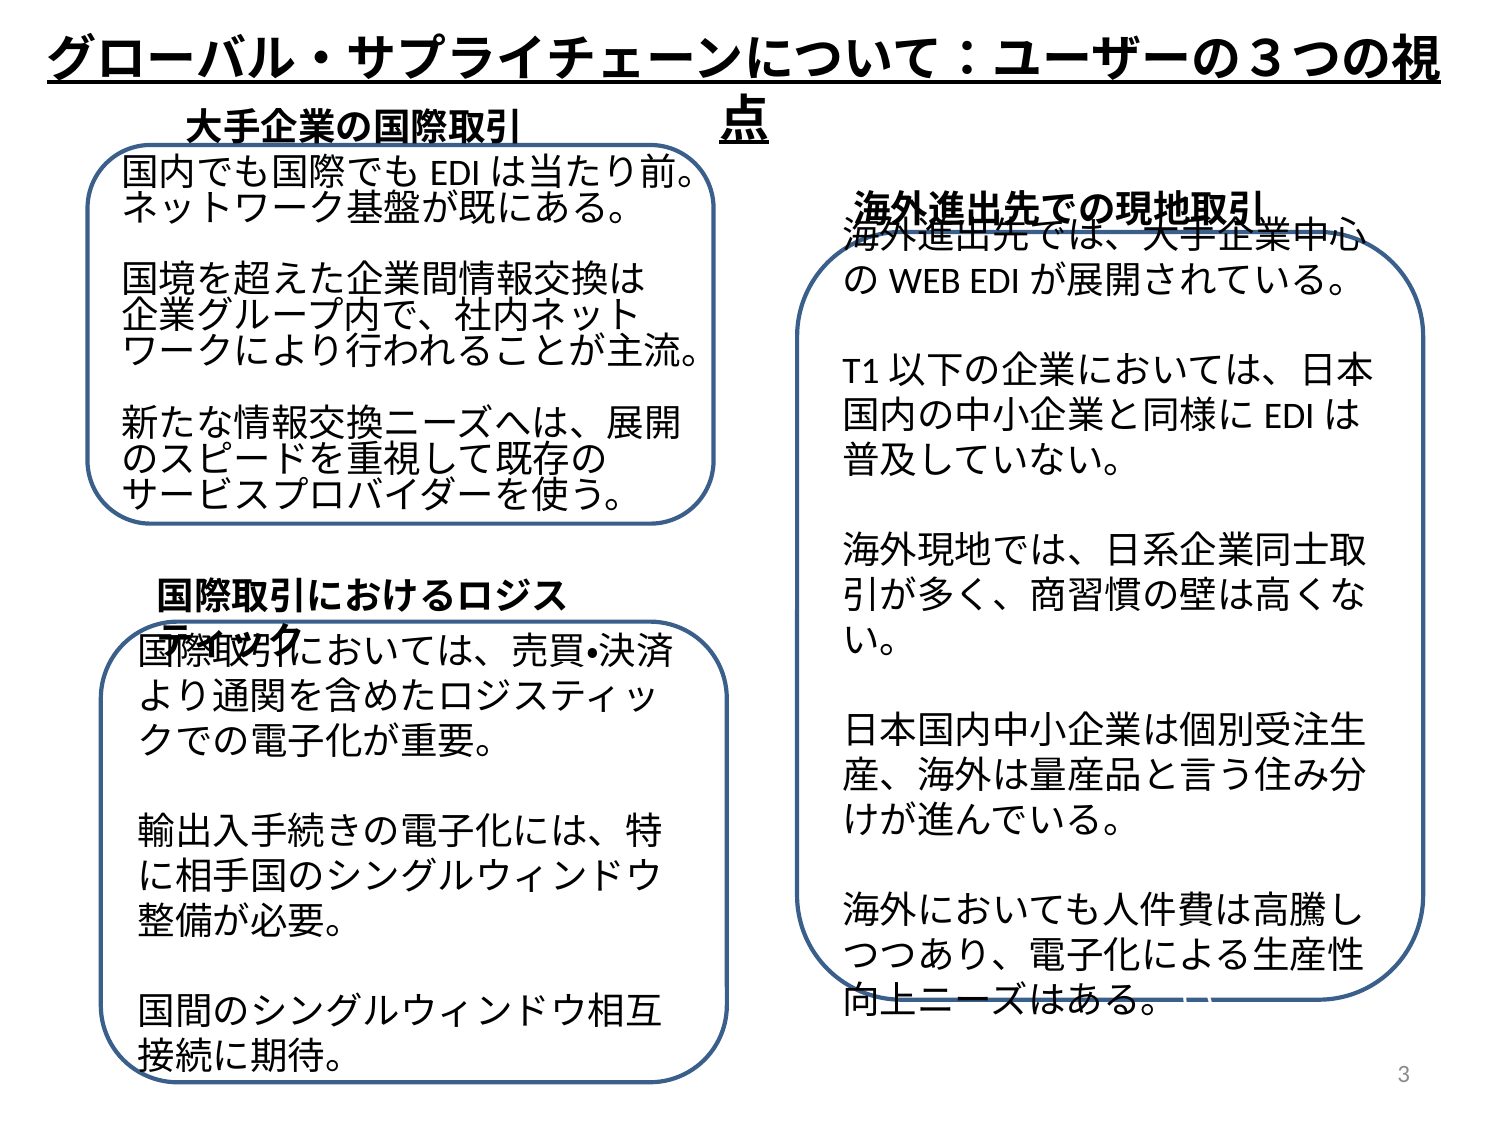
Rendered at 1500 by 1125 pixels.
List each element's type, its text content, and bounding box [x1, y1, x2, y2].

text_box [561, 142, 676, 148]
text_box 海外進出先での現地取引 [838, 177, 1382, 237]
slide_number 3 [1074, 1042, 1425, 1103]
text_box 海外進出先では、大手企業中心のWEB EDIが展開されている。 T1以下の企業においては、日本国内の中小企業と同様にEDIは普及していない。 海外現地では、日系企業同士取引が多く、商習慣の壁は高くない。 日本国内中小企業は個別受注生産、海外は量産品と言う住み分けが進んでいる。 海外においても人件費は高騰しつつあり、電子化による生産性向上ニーズはある。い [794, 237, 1426, 1002]
text_box [697, 162, 716, 507]
text_box [125, 142, 171, 148]
text_box 国際取引においては、売買・決済より通関を含めたロジスティックでの電子化が重要。 輸出入手続きの電子化には、特に相手国のシングルウィンドウ整備が必要。 国間のシングルウィンドウ相互接続に期待。 [98, 628, 729, 1085]
text_box 国際取引におけるロジスティック [142, 564, 686, 669]
text_box [85, 160, 106, 509]
text_box 国内でも国際でもEDIは当たり前。ネットワーク基盤が既にある。 国境を超えた企業間情報交換は企業グループ内で、社内ネットワークにより行われることが主流。 新たな情報交換ニーズへは、展開のスピードを重視して既存のサービスプロバイダーを使う。 [106, 148, 697, 524]
text_box 大手企業の国際取引 [171, 95, 561, 155]
text_box グローバル・サプライチェーンについて：ユーザーの３つの視点 [29, 19, 1459, 154]
